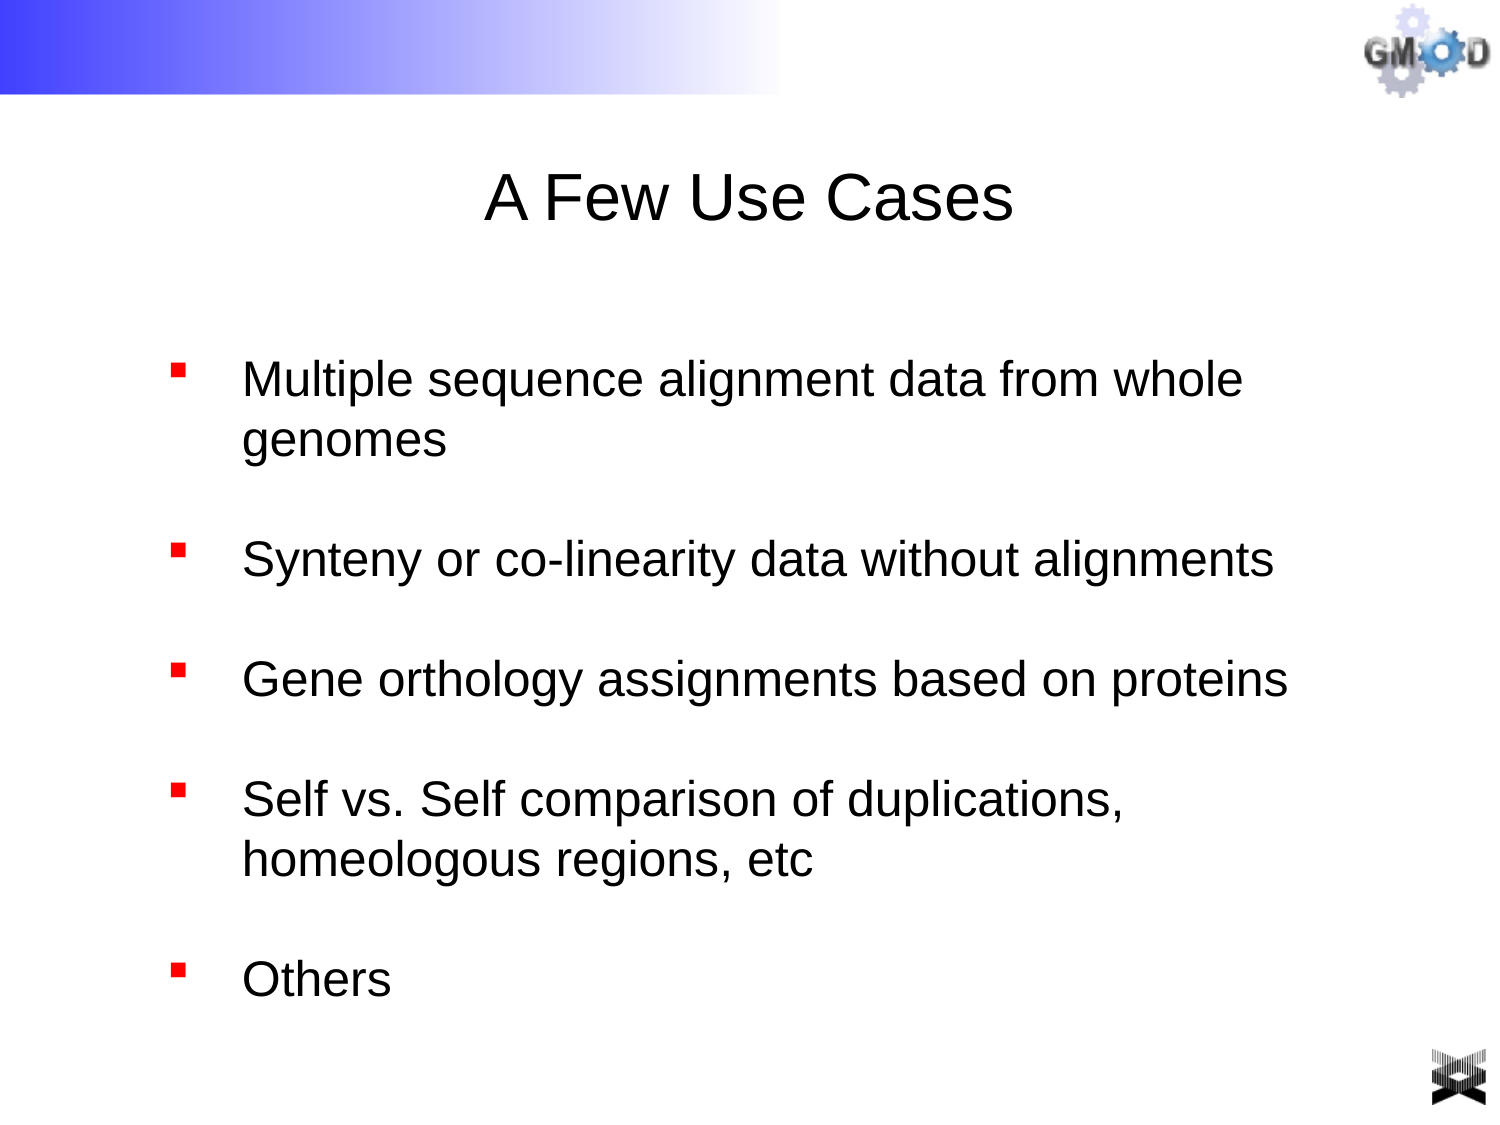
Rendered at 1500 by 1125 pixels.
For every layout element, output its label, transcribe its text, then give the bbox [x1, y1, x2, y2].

title A Few Use Cases [112, 99, 1388, 288]
text_box Multiple sequence alignment data from whole genomes Synteny or co-linearity data without alignments Gene orthology assignments based on proteins Self vs. Self comparison of duplications, homeologous regions, etc Others [152, 339, 1423, 1015]
picture [1431, 1049, 1487, 1105]
